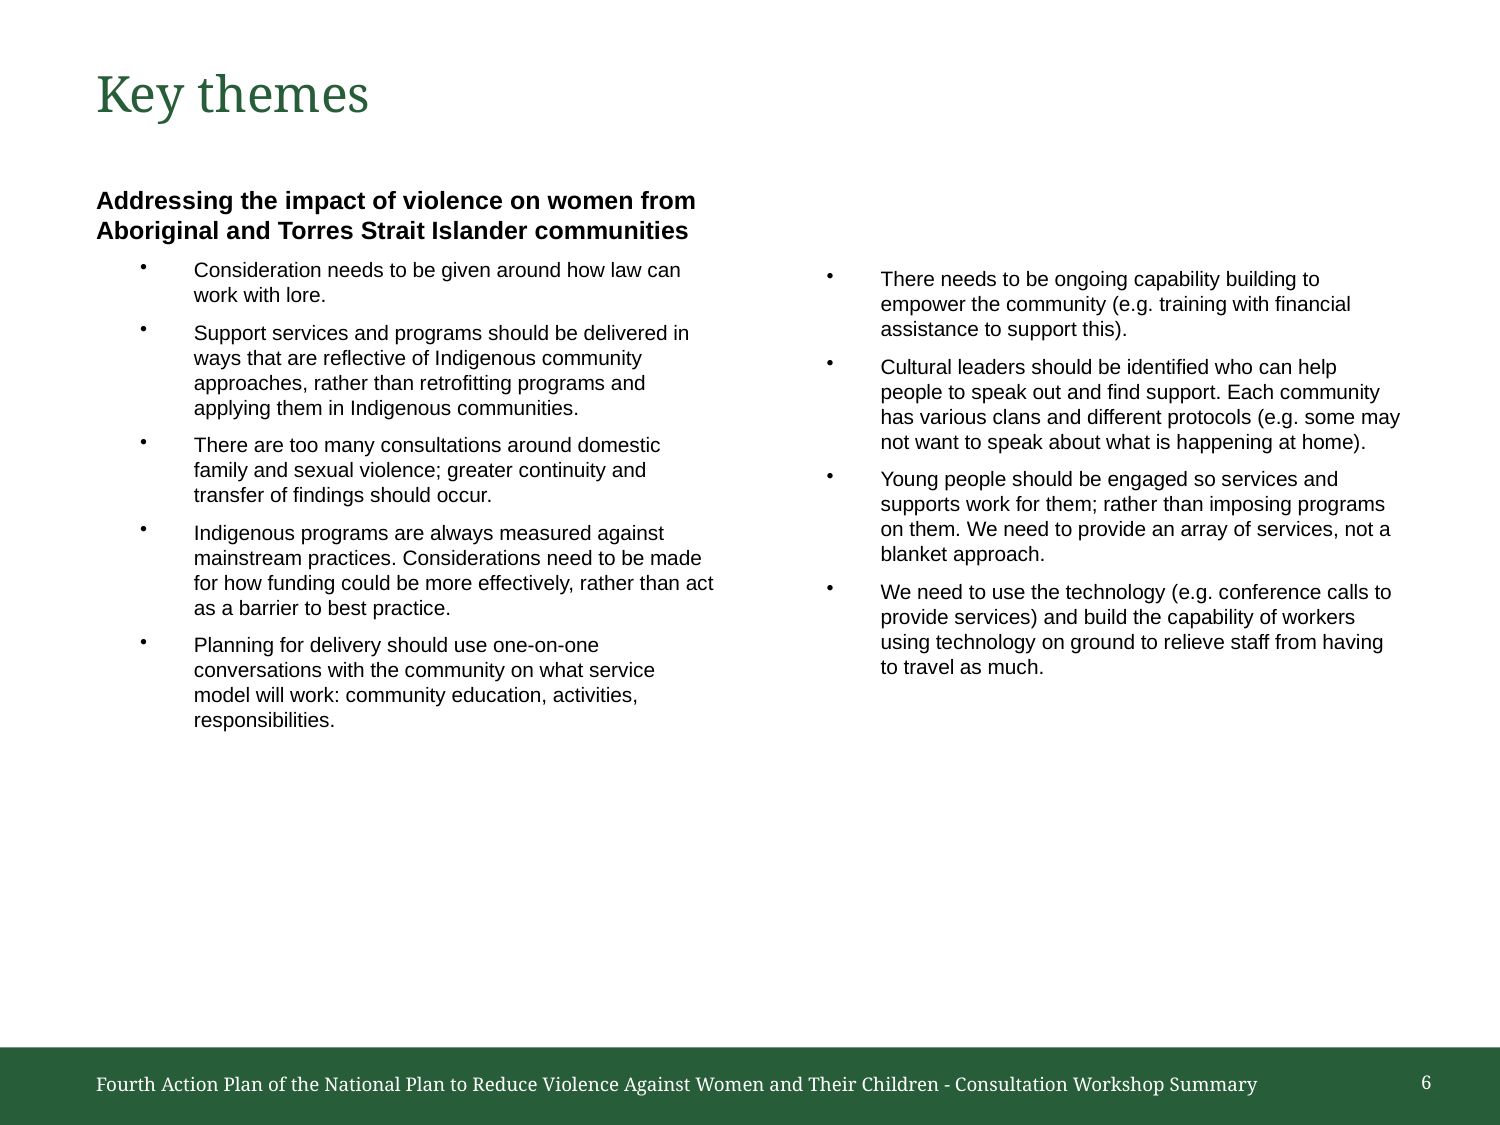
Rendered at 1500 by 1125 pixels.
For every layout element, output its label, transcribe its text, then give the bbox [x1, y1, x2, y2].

slide_number 6 [1409, 1072, 1433, 1095]
list There needs to be ongoing capability building to empower the community (e.g. training with financial assistance to support this). Cultural leaders should be identified who can help people to speak out and find support. Each community has various clans and different protocols (e.g. some may not want to speak about what is happening at home). Young people should be engaged so services and supports work for them; rather than imposing programs on them. We need to provide an array of services, not a blanket approach. We need to use the technology (e.g. conference calls to provide services) and build the capability of workers using technology on ground to relieve staff from having to travel as much. [782, 265, 1405, 1006]
title Key themes [95, 73, 1405, 129]
list Addressing the impact of violence on women from Aboriginal and Torres Strait Islander communities Consideration needs to be given around how law can work with lore. Support services and programs should be delivered in ways that are reflective of Indigenous community approaches, rather than retrofitting programs and applying them in Indigenous communities. There are too many consultations around domestic family and sexual violence; greater continuity and transfer of findings should occur. Indigenous programs are always measured against mainstream practices. Considerations need to be made for how funding could be more effectively, rather than act as a barrier to best practice. Planning for delivery should use one-on-one conversations with the community on what service model will work: community education, activities, responsibilities. [95, 184, 718, 1006]
text_box Fourth Action Plan of the National Plan to Reduce Violence Against Women and Their Children - Consultation Workshop Summary [96, 1072, 1282, 1095]
